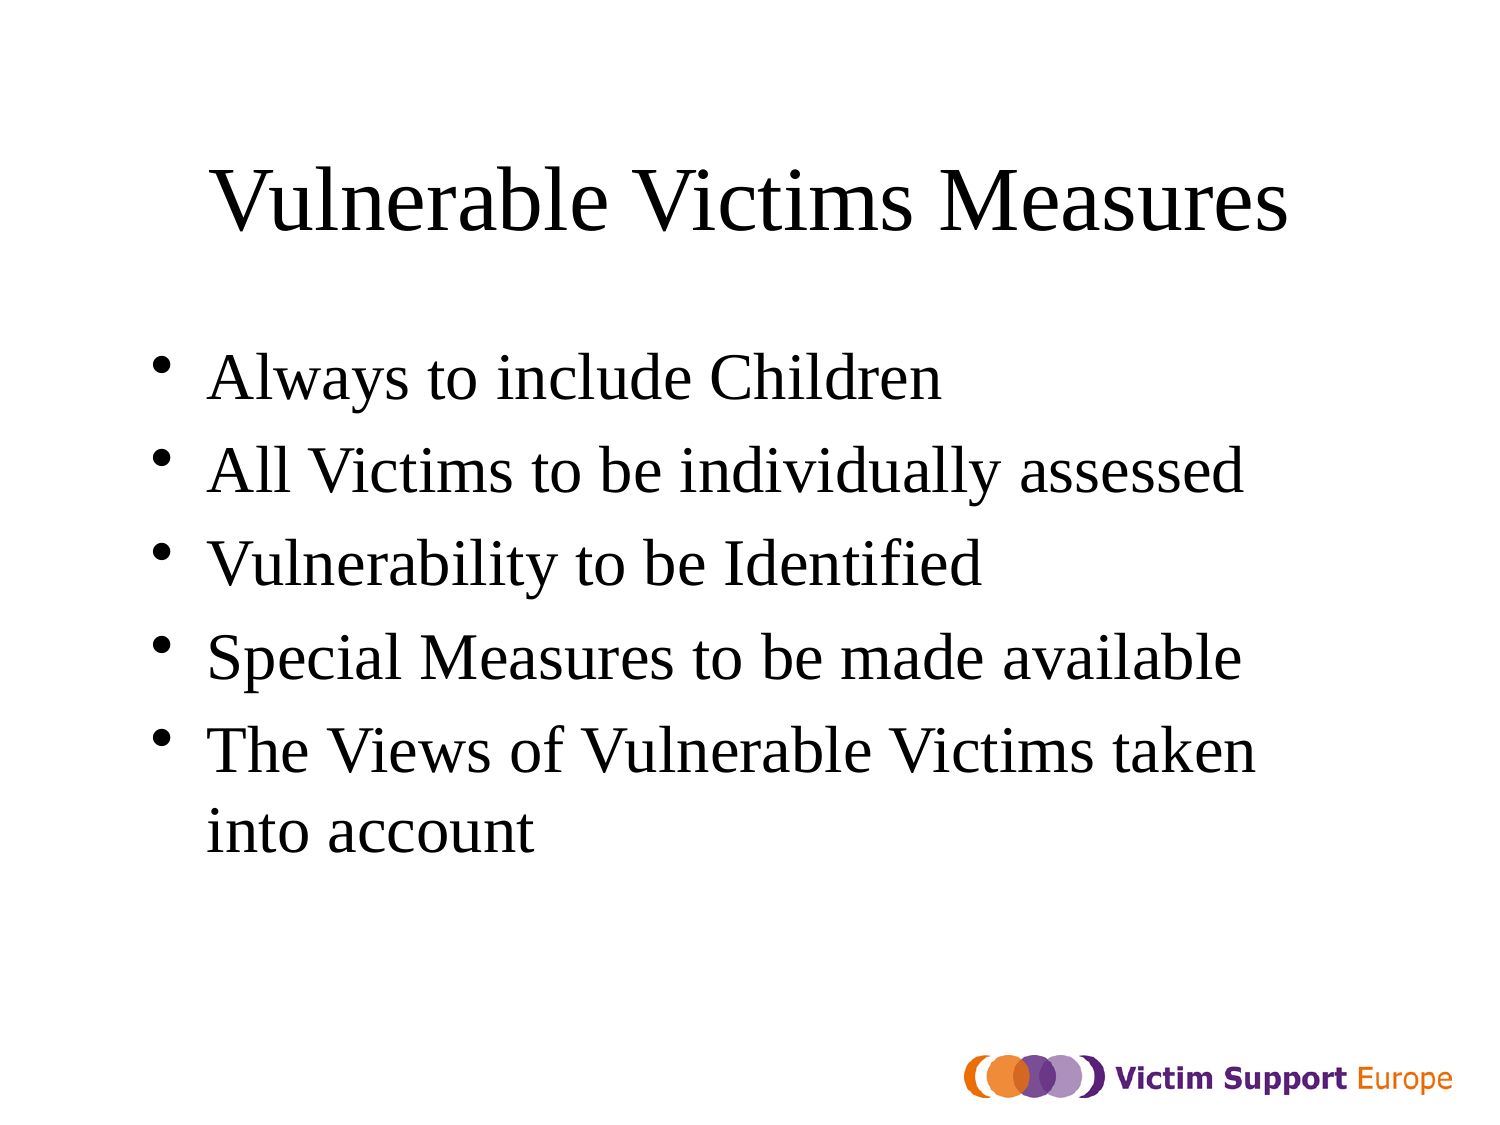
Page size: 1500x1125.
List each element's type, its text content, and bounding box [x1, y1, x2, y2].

title Vulnerable Victims Measures [112, 99, 1388, 288]
picture [915, 1027, 1500, 1125]
list Always to include Children All Victims to be individually assessed Vulnerability to be Identified Special Measures to be made available The Views of Vulnerable Victims taken into account [135, 324, 1388, 1001]
